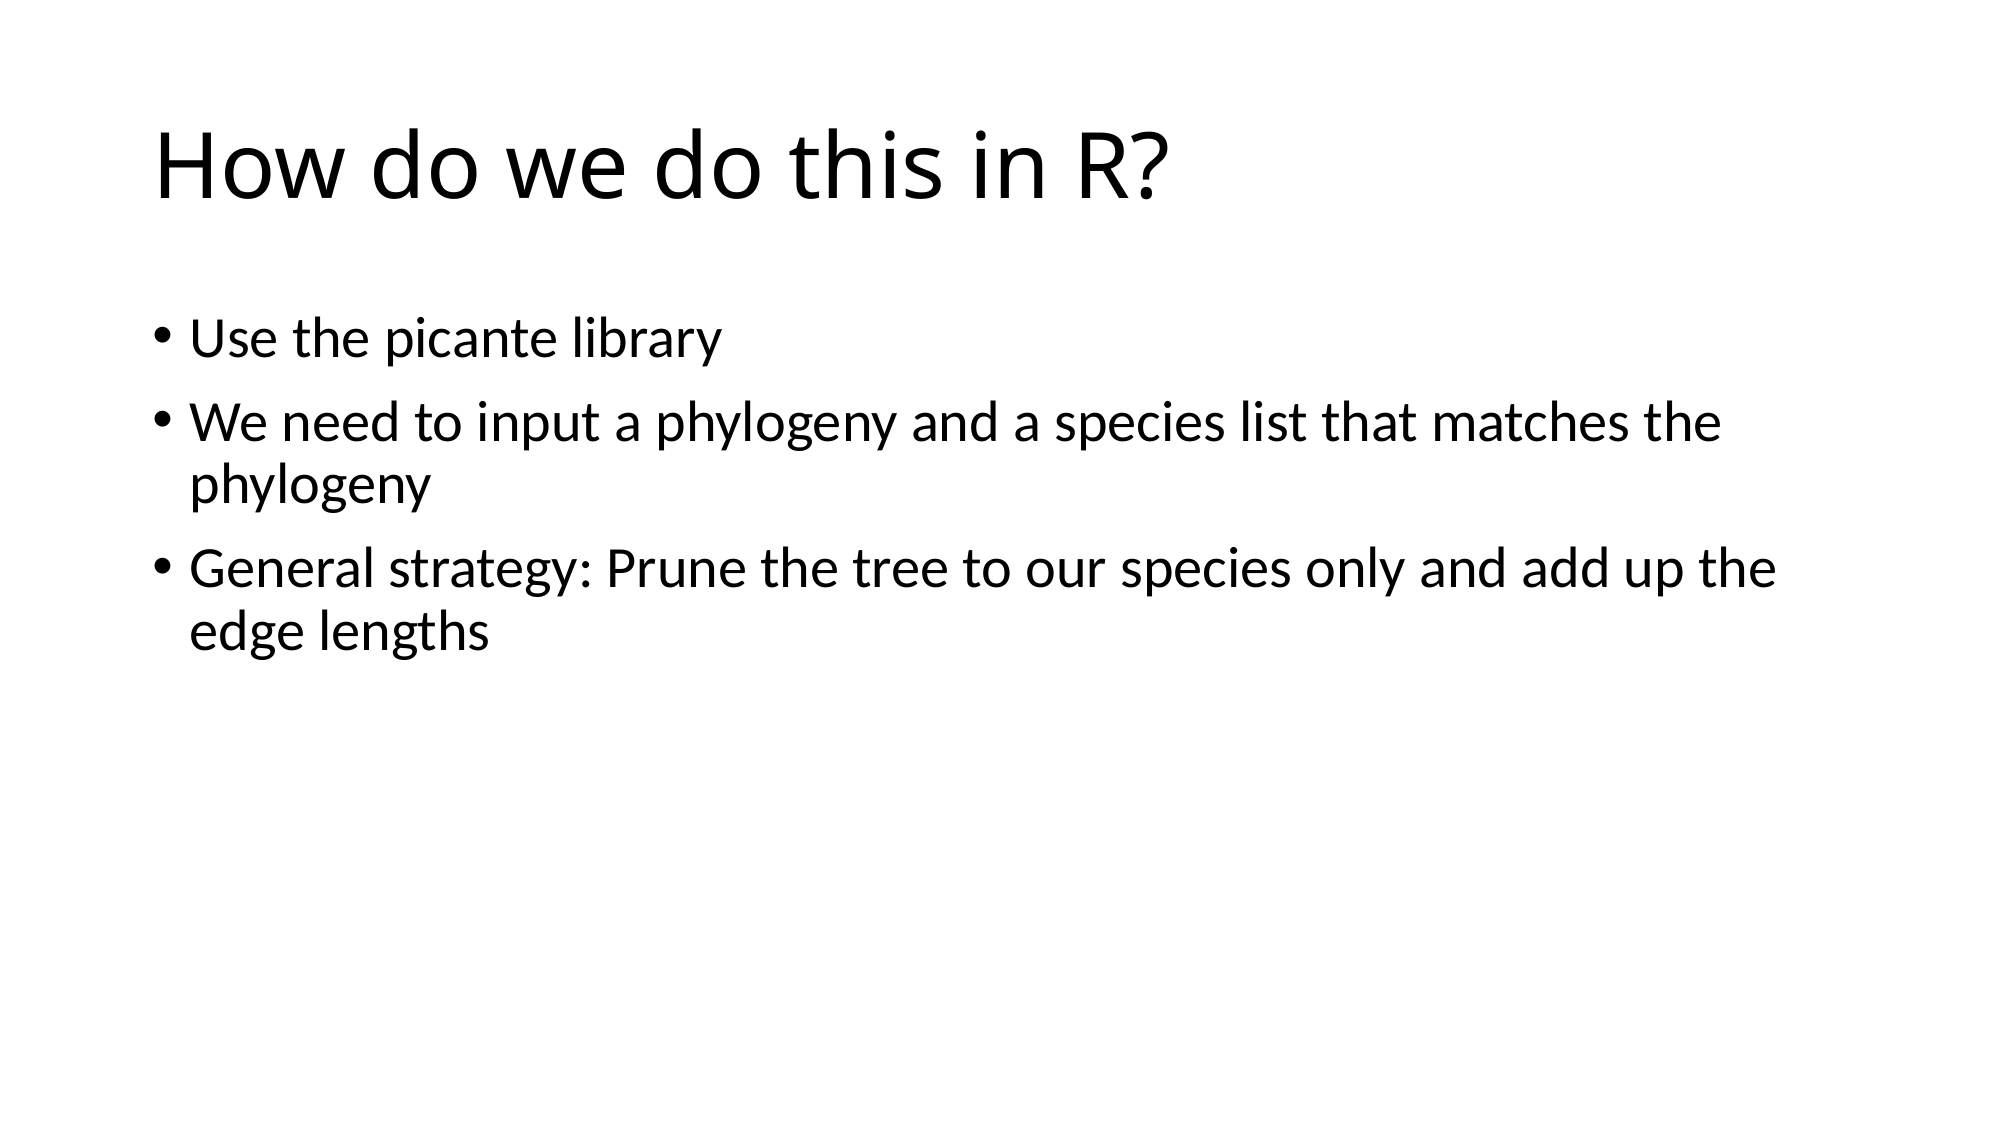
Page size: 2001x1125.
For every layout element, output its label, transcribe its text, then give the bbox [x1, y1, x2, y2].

list Use the picante library We need to input a phylogeny and a species list that matches the phylogeny General strategy: Prune the tree to our species only and add up the edge lengths [137, 299, 1863, 1014]
title How do we do this in R? [137, 59, 1863, 278]
